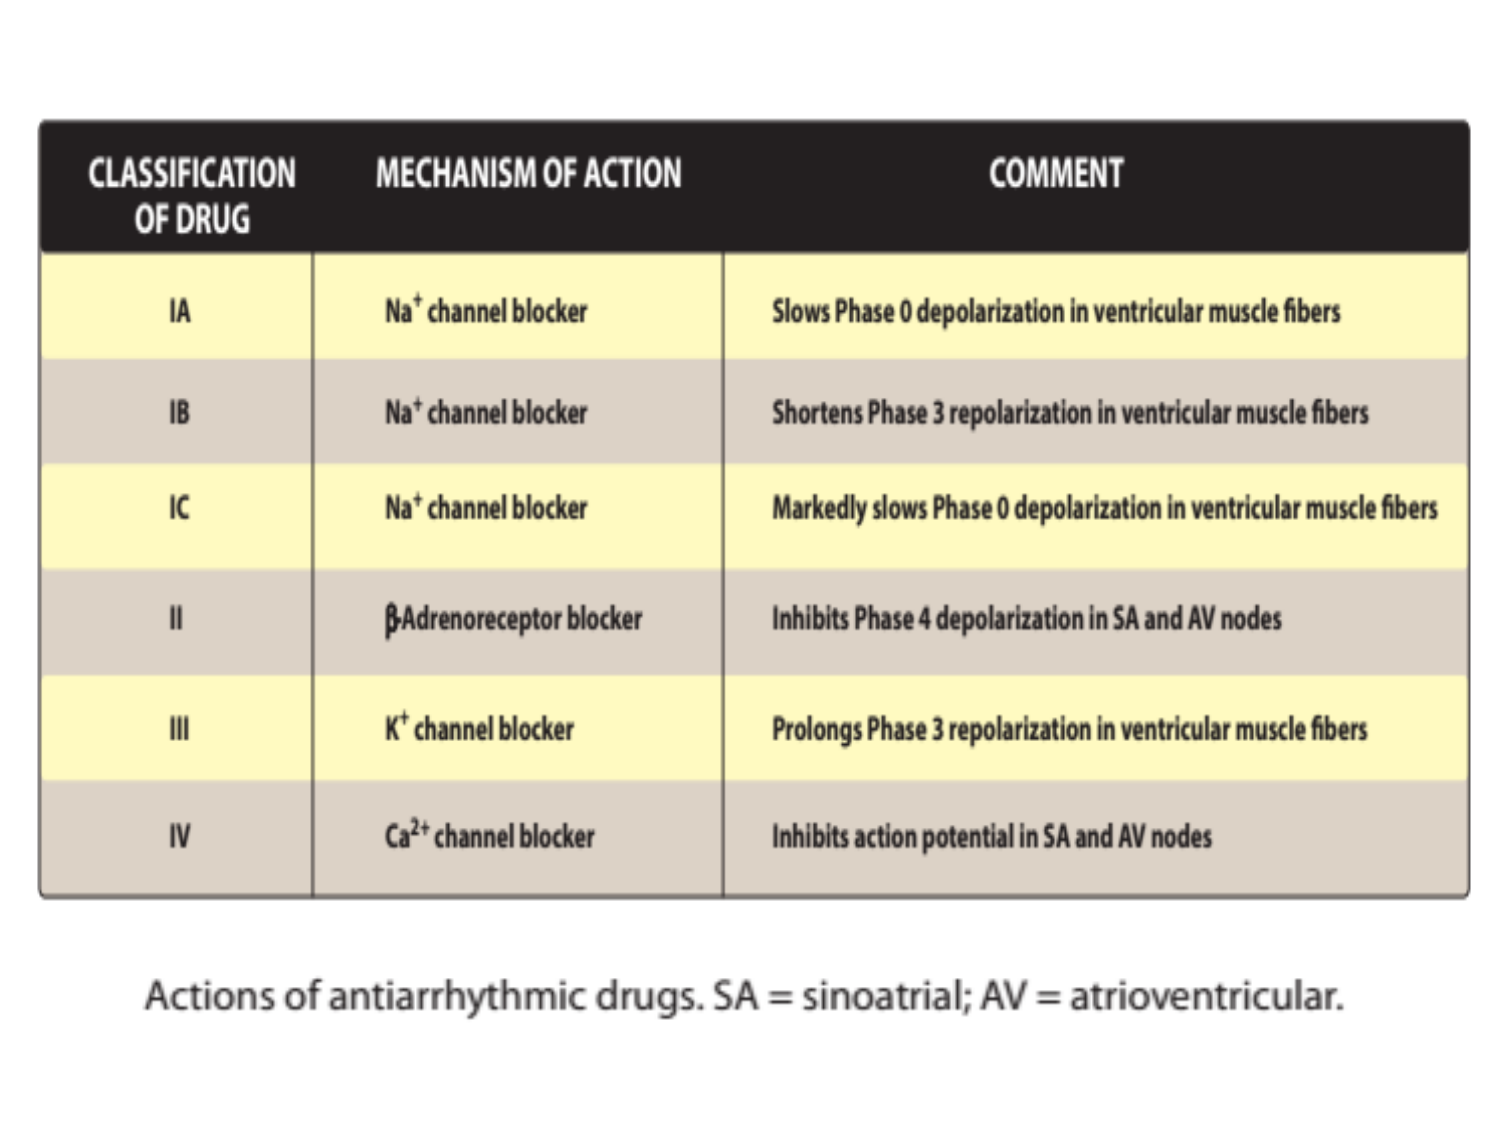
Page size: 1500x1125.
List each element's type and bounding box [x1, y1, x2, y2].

picture [24, 99, 1479, 913]
picture [141, 974, 1363, 1038]
